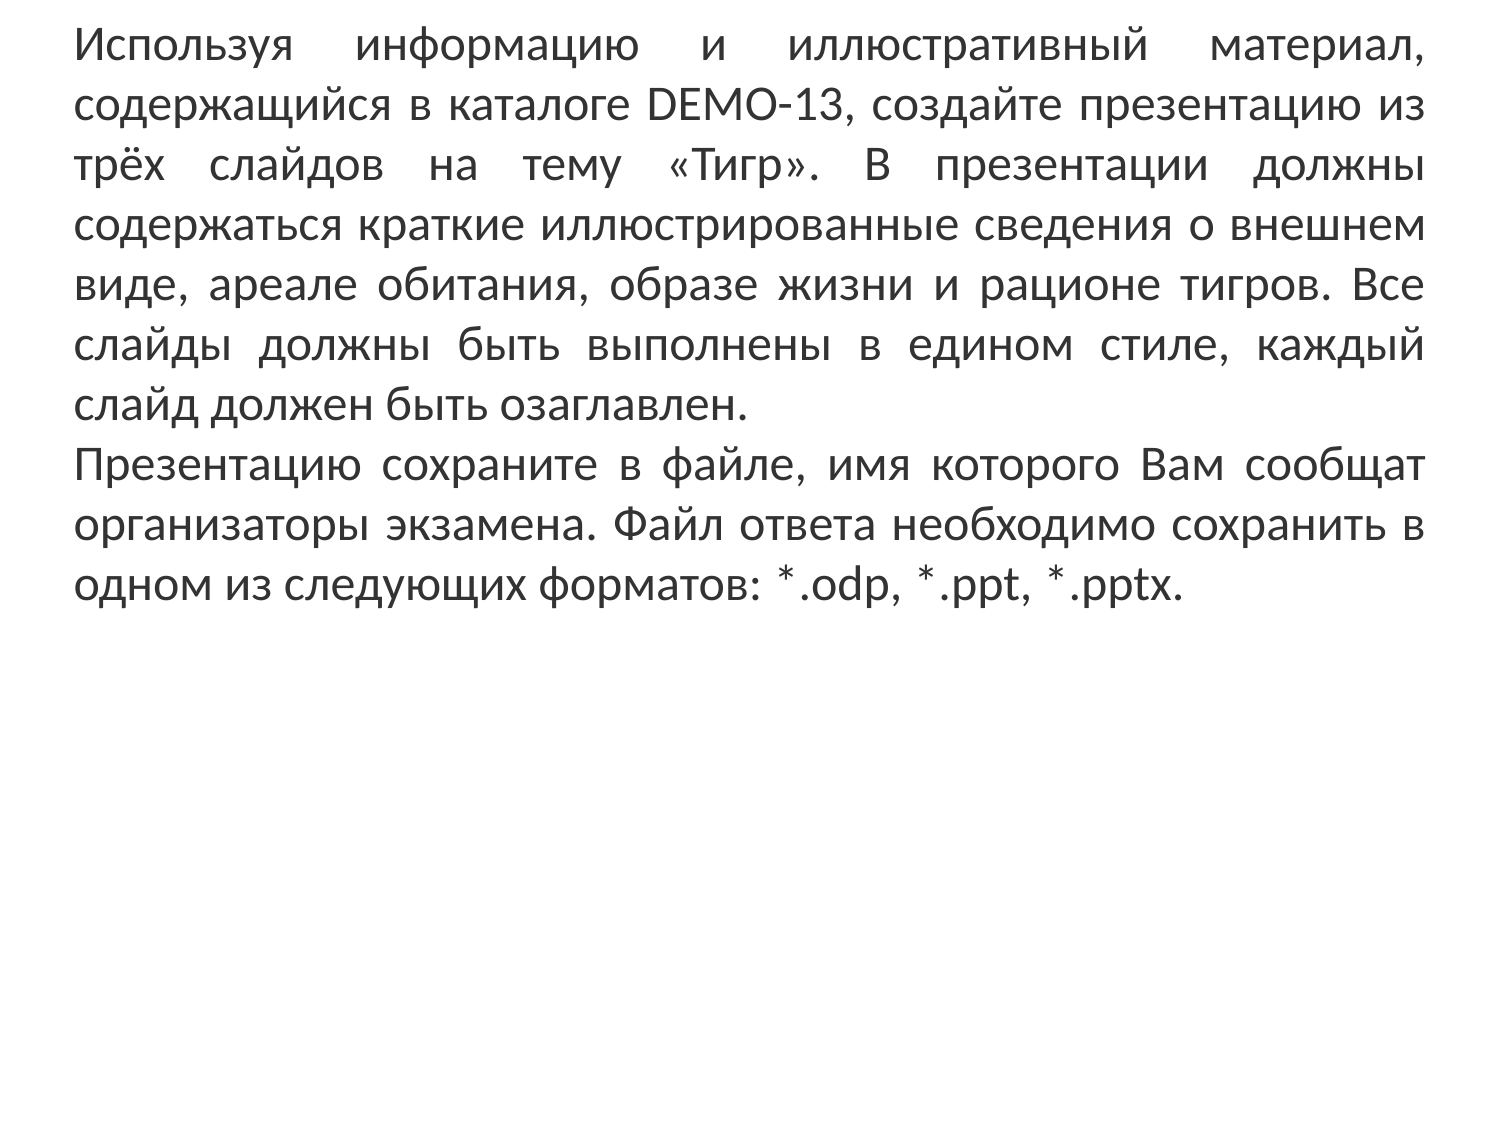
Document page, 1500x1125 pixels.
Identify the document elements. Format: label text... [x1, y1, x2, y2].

text_box Используя информацию и иллюстративный материал, содержащийся в каталоге DEMO-13, создайте презентацию из трёх слайдов на тему «Тигр». В презентации должны содержаться краткие иллюстрированные сведения о внешнем виде, ареале обитания, образе жизни и рационе тигров. Все слайды должны быть выполнены в едином стиле, каждый слайд должен быть озаглавлен. Презентацию сохраните в файле, имя которого Вам сообщат организаторы экзамена. Файл ответа необходимо сохранить в одном из следующих форматов: *.odp, *.ppt, *.pptx. [58, 3, 1442, 618]
